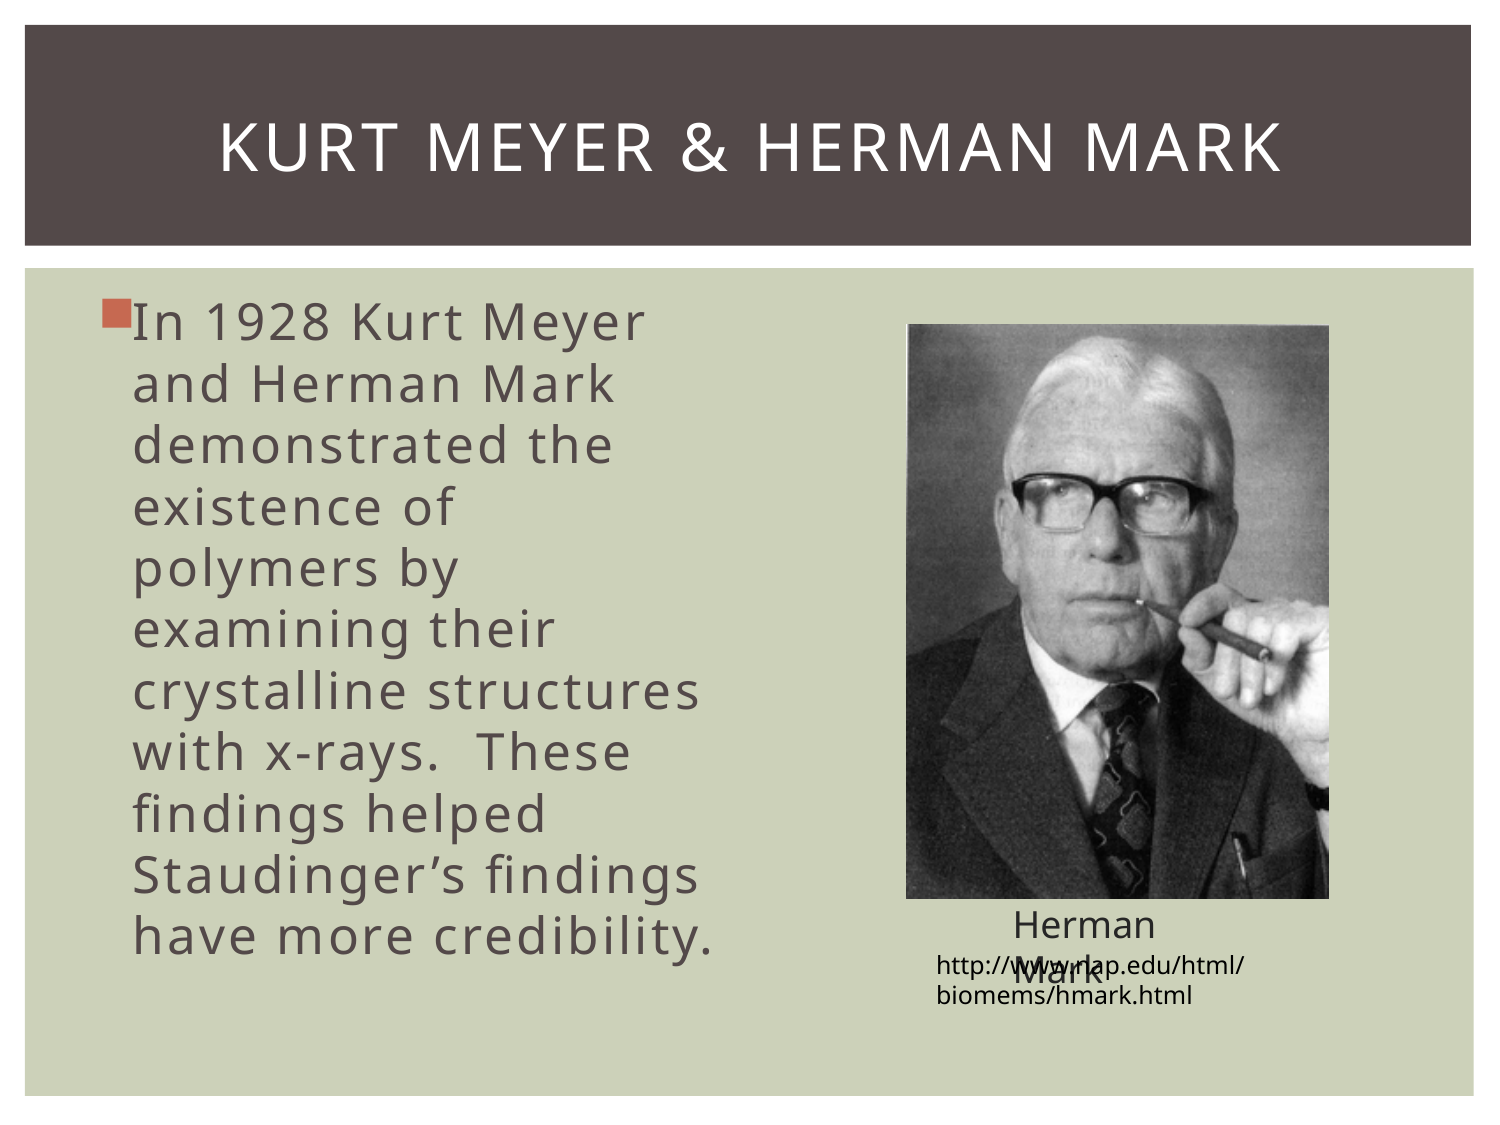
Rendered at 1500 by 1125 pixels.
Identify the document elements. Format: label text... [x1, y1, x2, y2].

text_box Herman Mark [997, 907, 1258, 942]
title Kurt Meyer & Herman Mark [62, 58, 1438, 232]
list In 1928 Kurt Meyer and Herman Mark demonstrated the existence of polymers by examining their crystalline structures with x-rays. These findings helped Staudinger’s findings have more credibility. [75, 281, 738, 1005]
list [905, 323, 1330, 899]
text_box http://www.nap.edu/html/biomems/hmark.html [921, 942, 1335, 1017]
